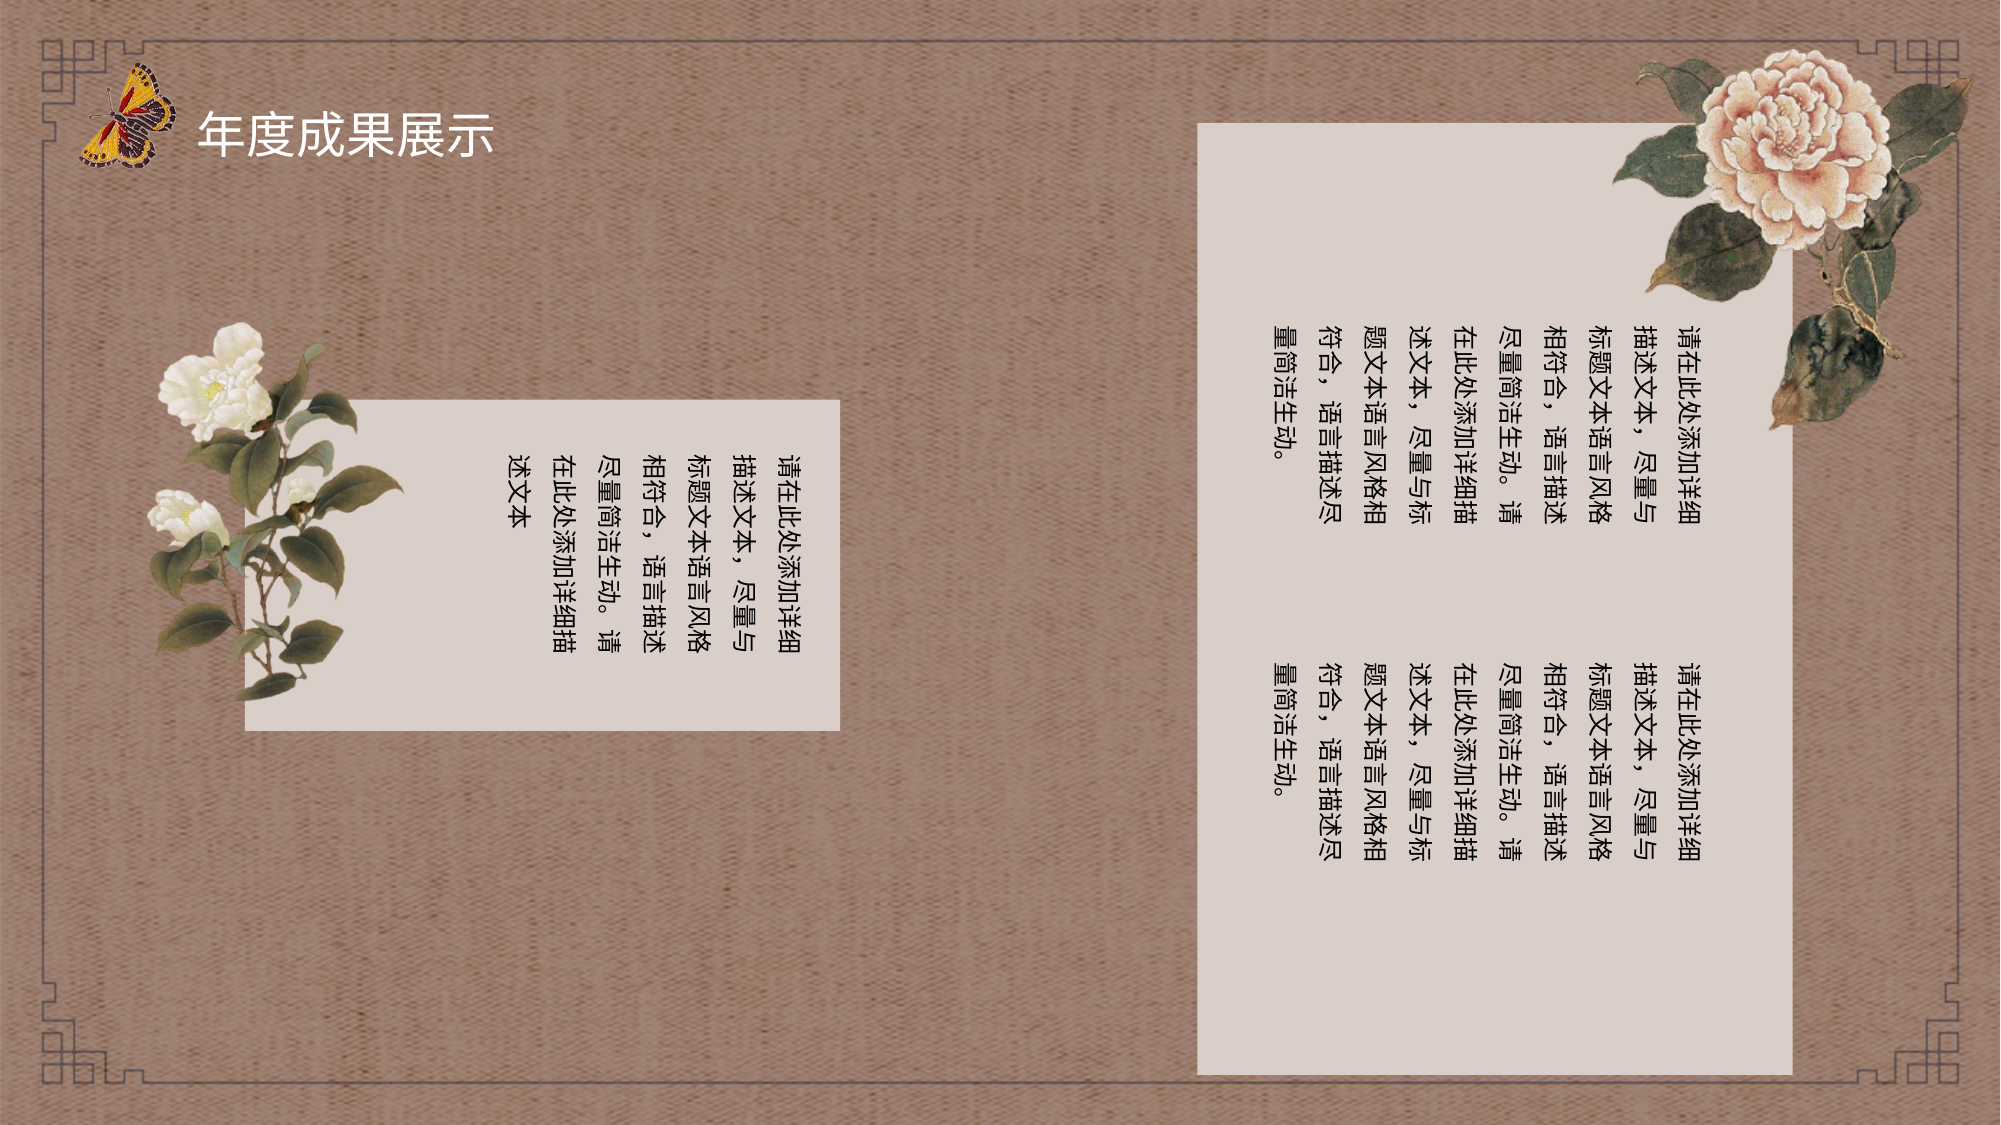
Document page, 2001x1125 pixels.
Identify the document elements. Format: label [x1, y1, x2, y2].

text_box [1197, 310, 1729, 901]
text_box [105, 327, 828, 693]
text_box [70, 40, 514, 194]
picture [0, 0, 2001, 1125]
text_box [1196, 122, 1794, 1076]
text_box [244, 399, 841, 732]
